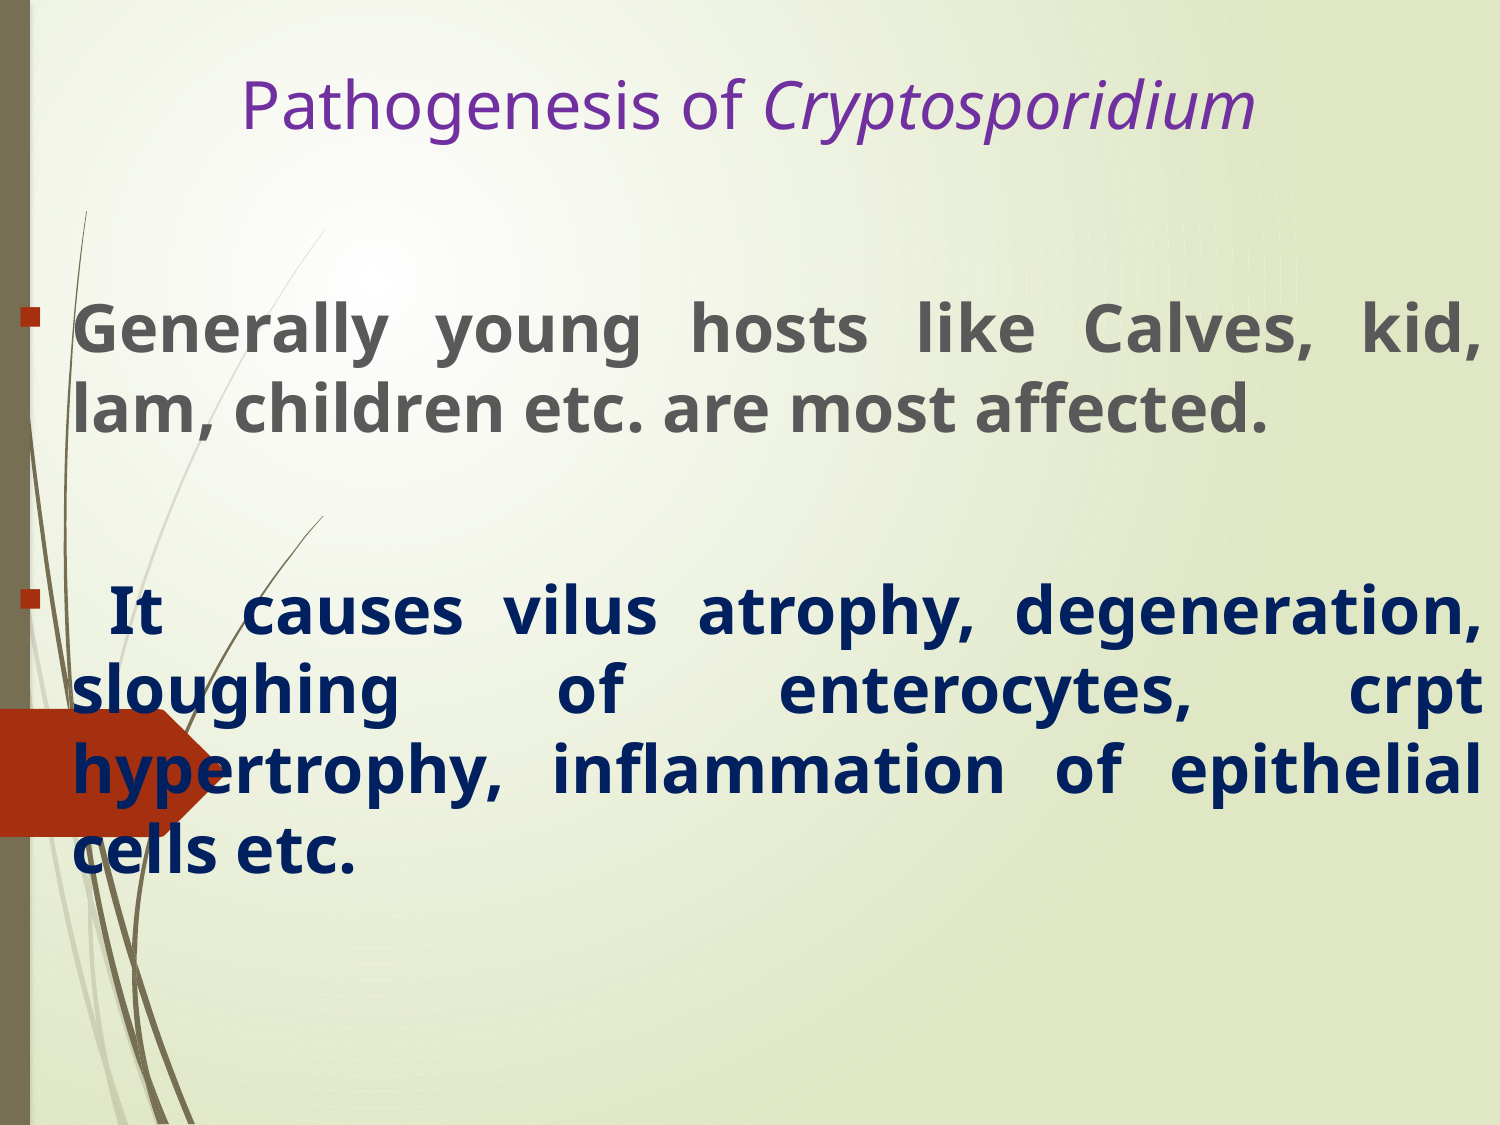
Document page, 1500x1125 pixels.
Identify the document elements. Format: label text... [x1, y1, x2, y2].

title Pathogenesis of Cryptosporidium [0, 0, 1500, 150]
subtitle Generally young hosts like Calves, kid, lam, children etc. are most affected. It causes vilus atrophy, degeneration, sloughing of enterocytes, crpt hypertrophy, inflammation of epithelial cells etc. [0, 187, 1500, 1125]
